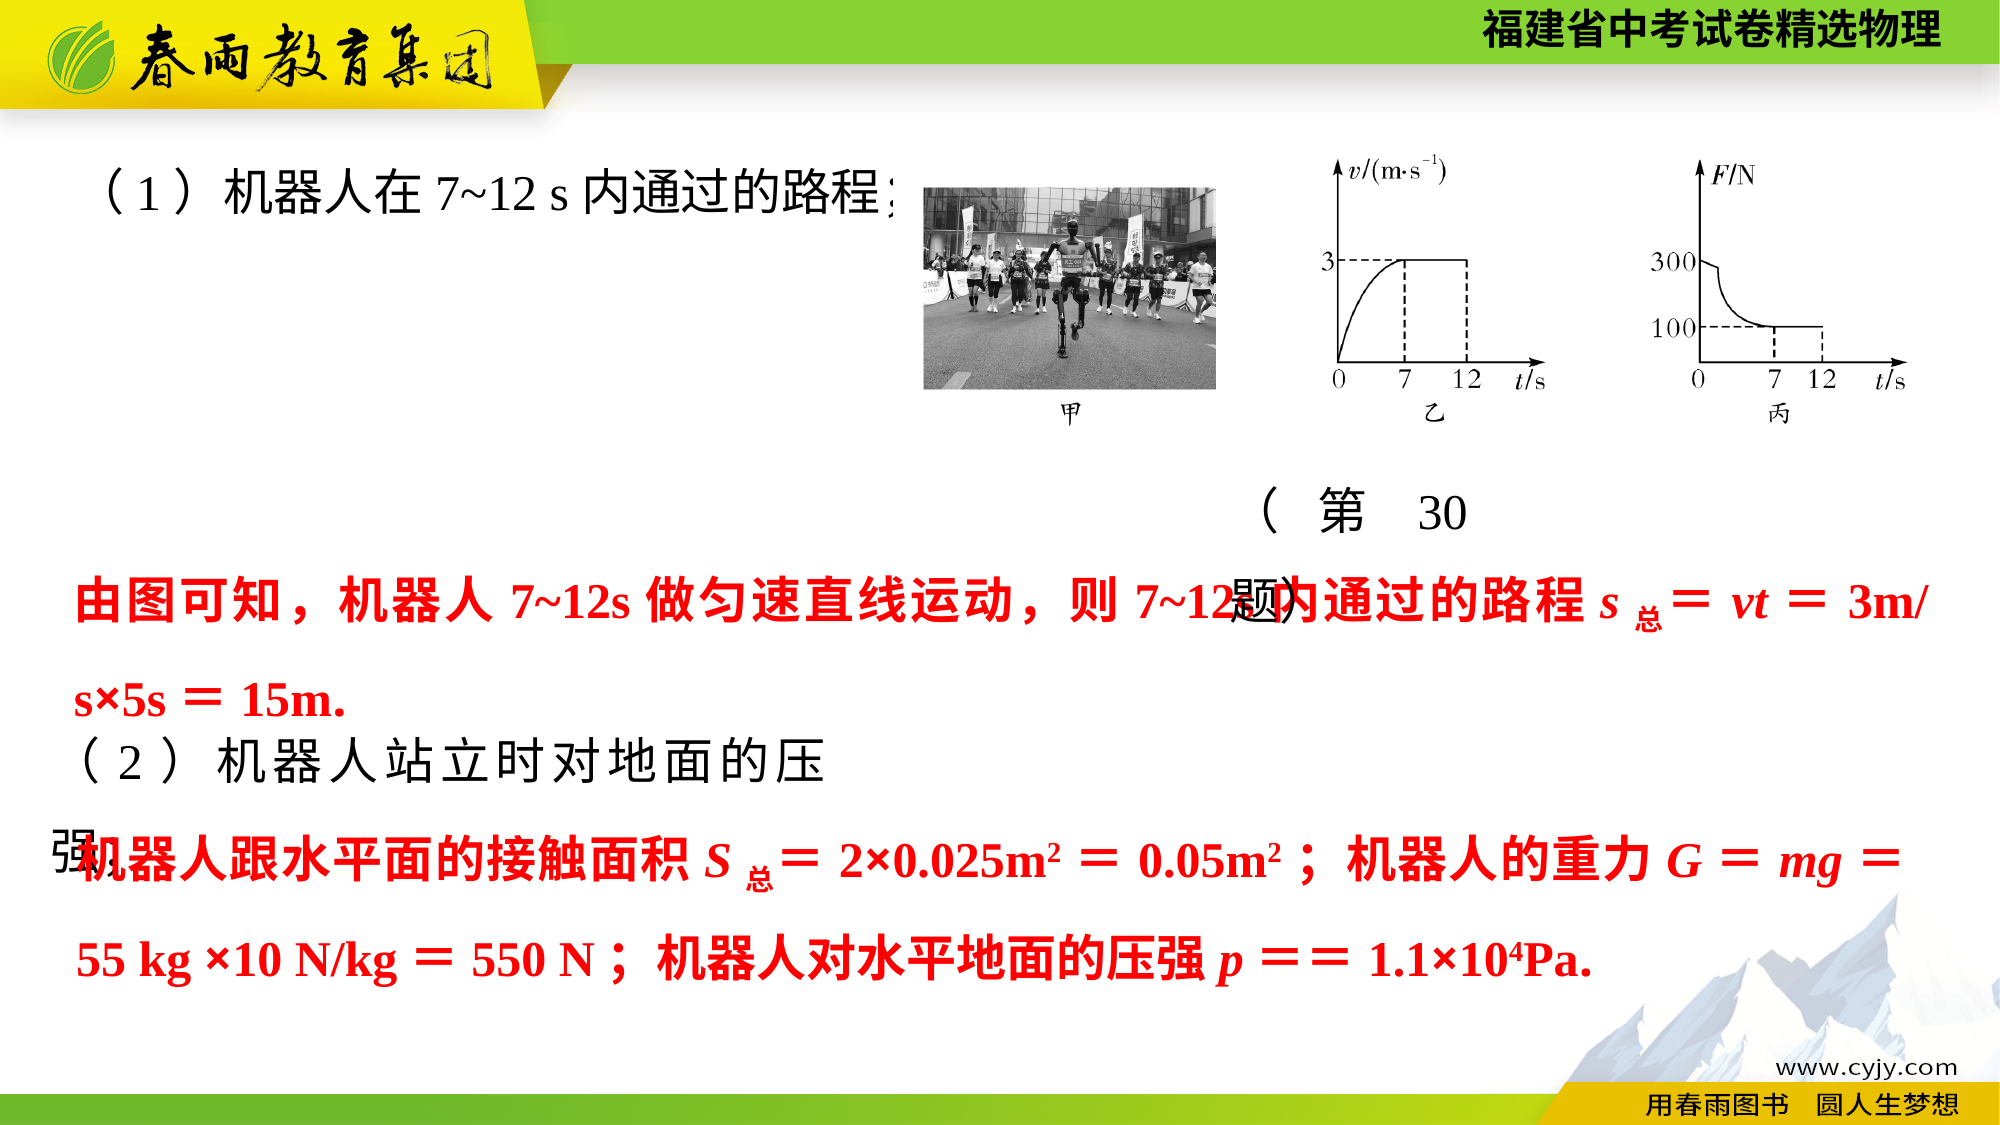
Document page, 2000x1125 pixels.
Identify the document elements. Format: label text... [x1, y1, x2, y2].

text_box （第30题） [1214, 442, 1495, 547]
text_box 由图可知，机器人7~12s做匀速直线运动，则7~12s内通过的路程s总＝vt＝3m/s×5s＝15m. [59, 526, 1944, 734]
list （1）机器人在7~12 s内通过的路程； [59, 122, 1944, 229]
picture [0, 0, 2000, 1125]
text_box （2）机器人站立时对地面的压强； [35, 692, 840, 798]
